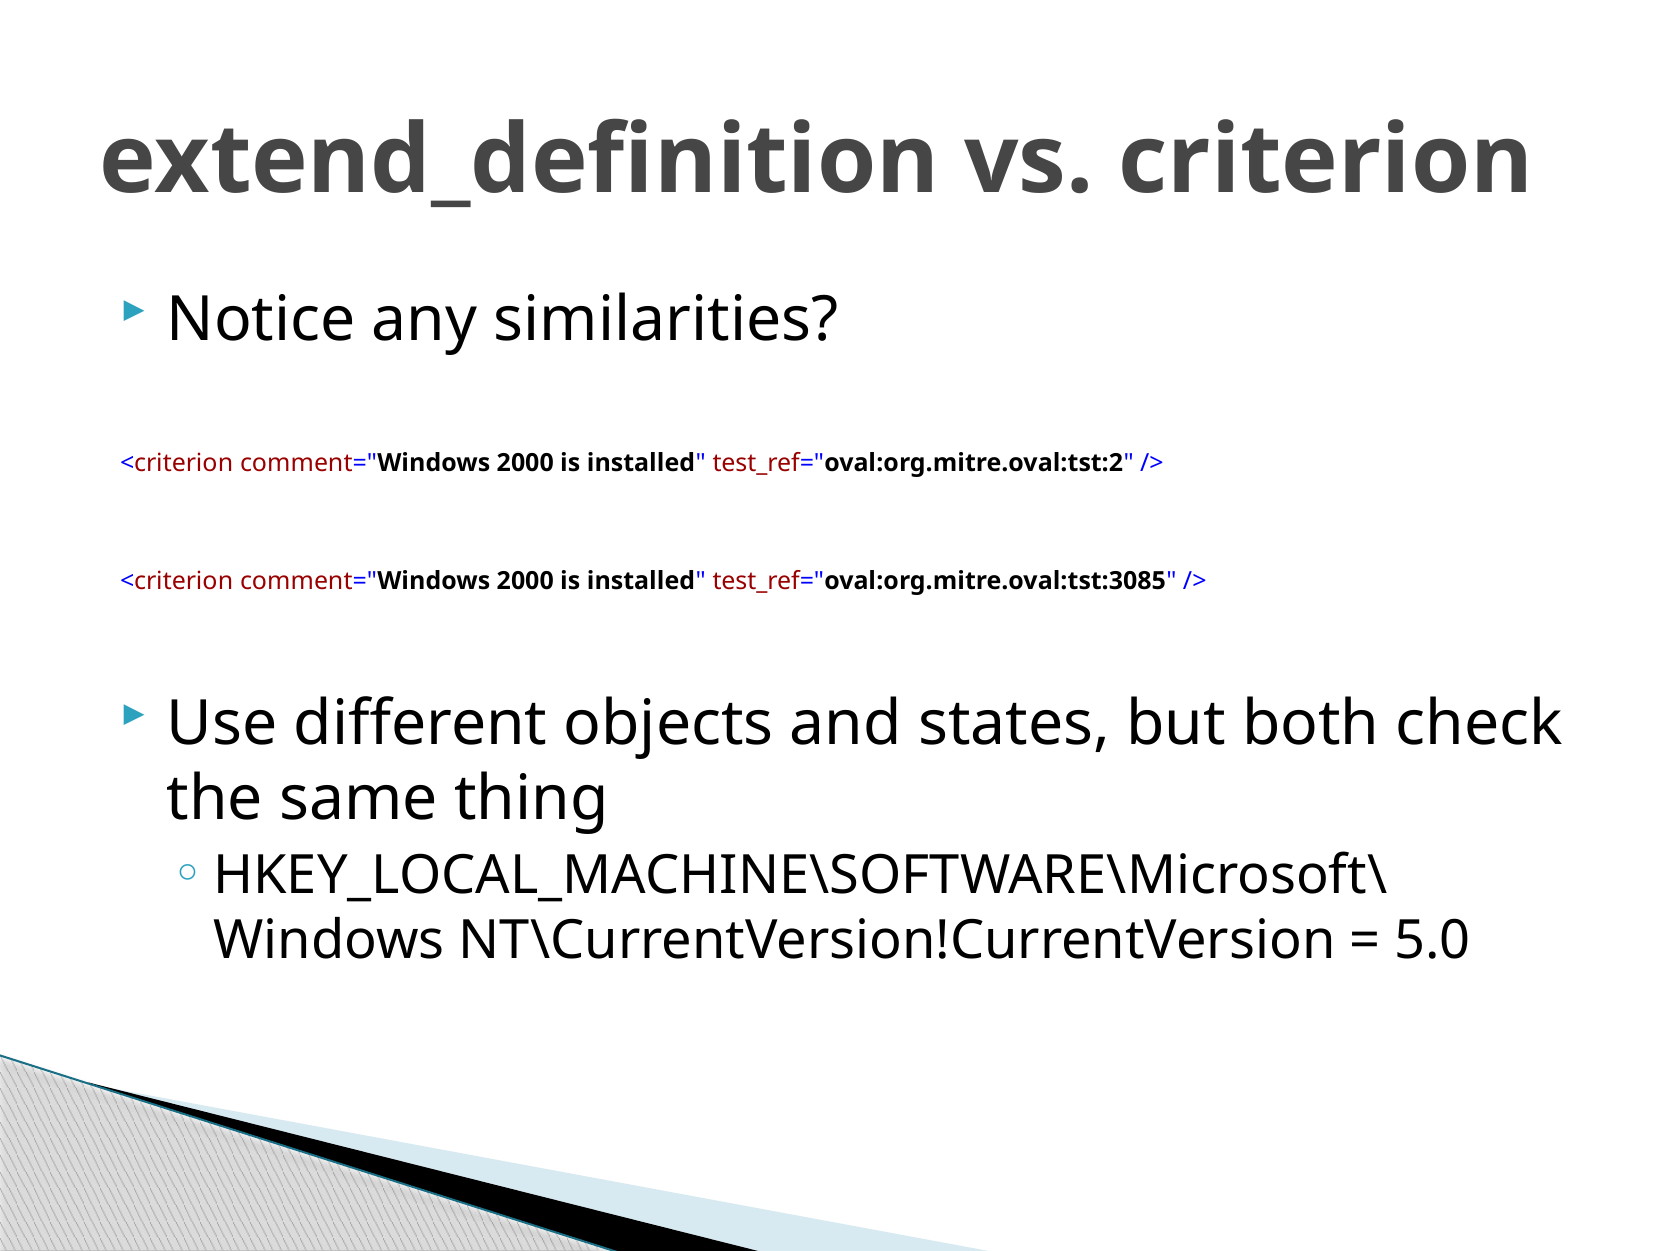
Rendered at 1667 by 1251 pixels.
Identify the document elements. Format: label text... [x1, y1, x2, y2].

list Notice any similarities? <criterion comment="Windows 2000 is installed" test_ref="oval:org.mitre.oval:tst:2" /> <criterion comment="Windows 2000 is installed" test_ref="oval:org.mitre.oval:tst:3085" /> Use different objects and states, but both check the same thing HKEY_LOCAL_MACHINE\SOFTWARE\Microsoft\Windows NT\CurrentVersion!CurrentVersion = 5.0 [83, 270, 1584, 1095]
title extend_definition vs. criterion [83, 50, 1584, 259]
